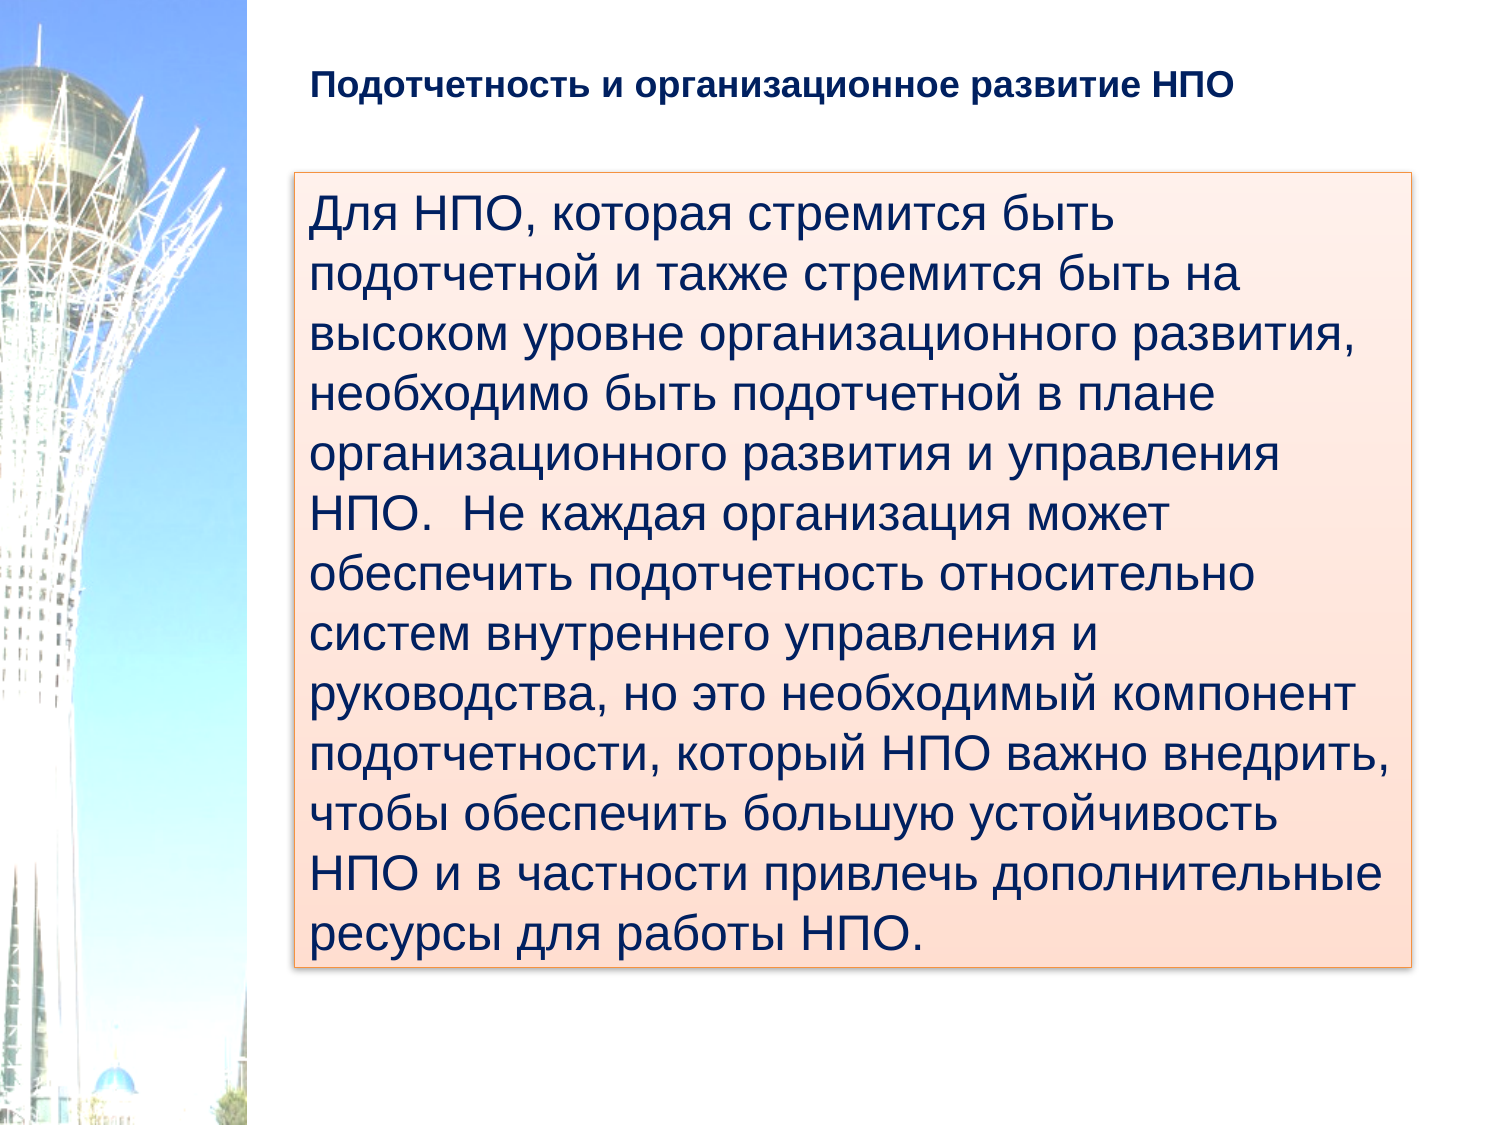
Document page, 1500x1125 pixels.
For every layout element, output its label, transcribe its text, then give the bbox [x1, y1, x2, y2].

picture [0, 0, 247, 1125]
text_box Для НПО, которая стремится быть подотчетной и также стремится быть на высоком уровне организационного развития, необходимо быть подотчетной в плане организационного развития и управления НПО. Не каждая организация может обеспечить подотчетность относительно систем внутреннего управления и руководства, но это необходимый компонент подотчетности, который НПО важно внедрить, чтобы обеспечить большую устойчивость НПО и в частности привлечь дополнительные ресурсы для работы НПО. [294, 172, 1412, 968]
text_box Подотчетность и организационное развитие НПО [295, 52, 1251, 112]
